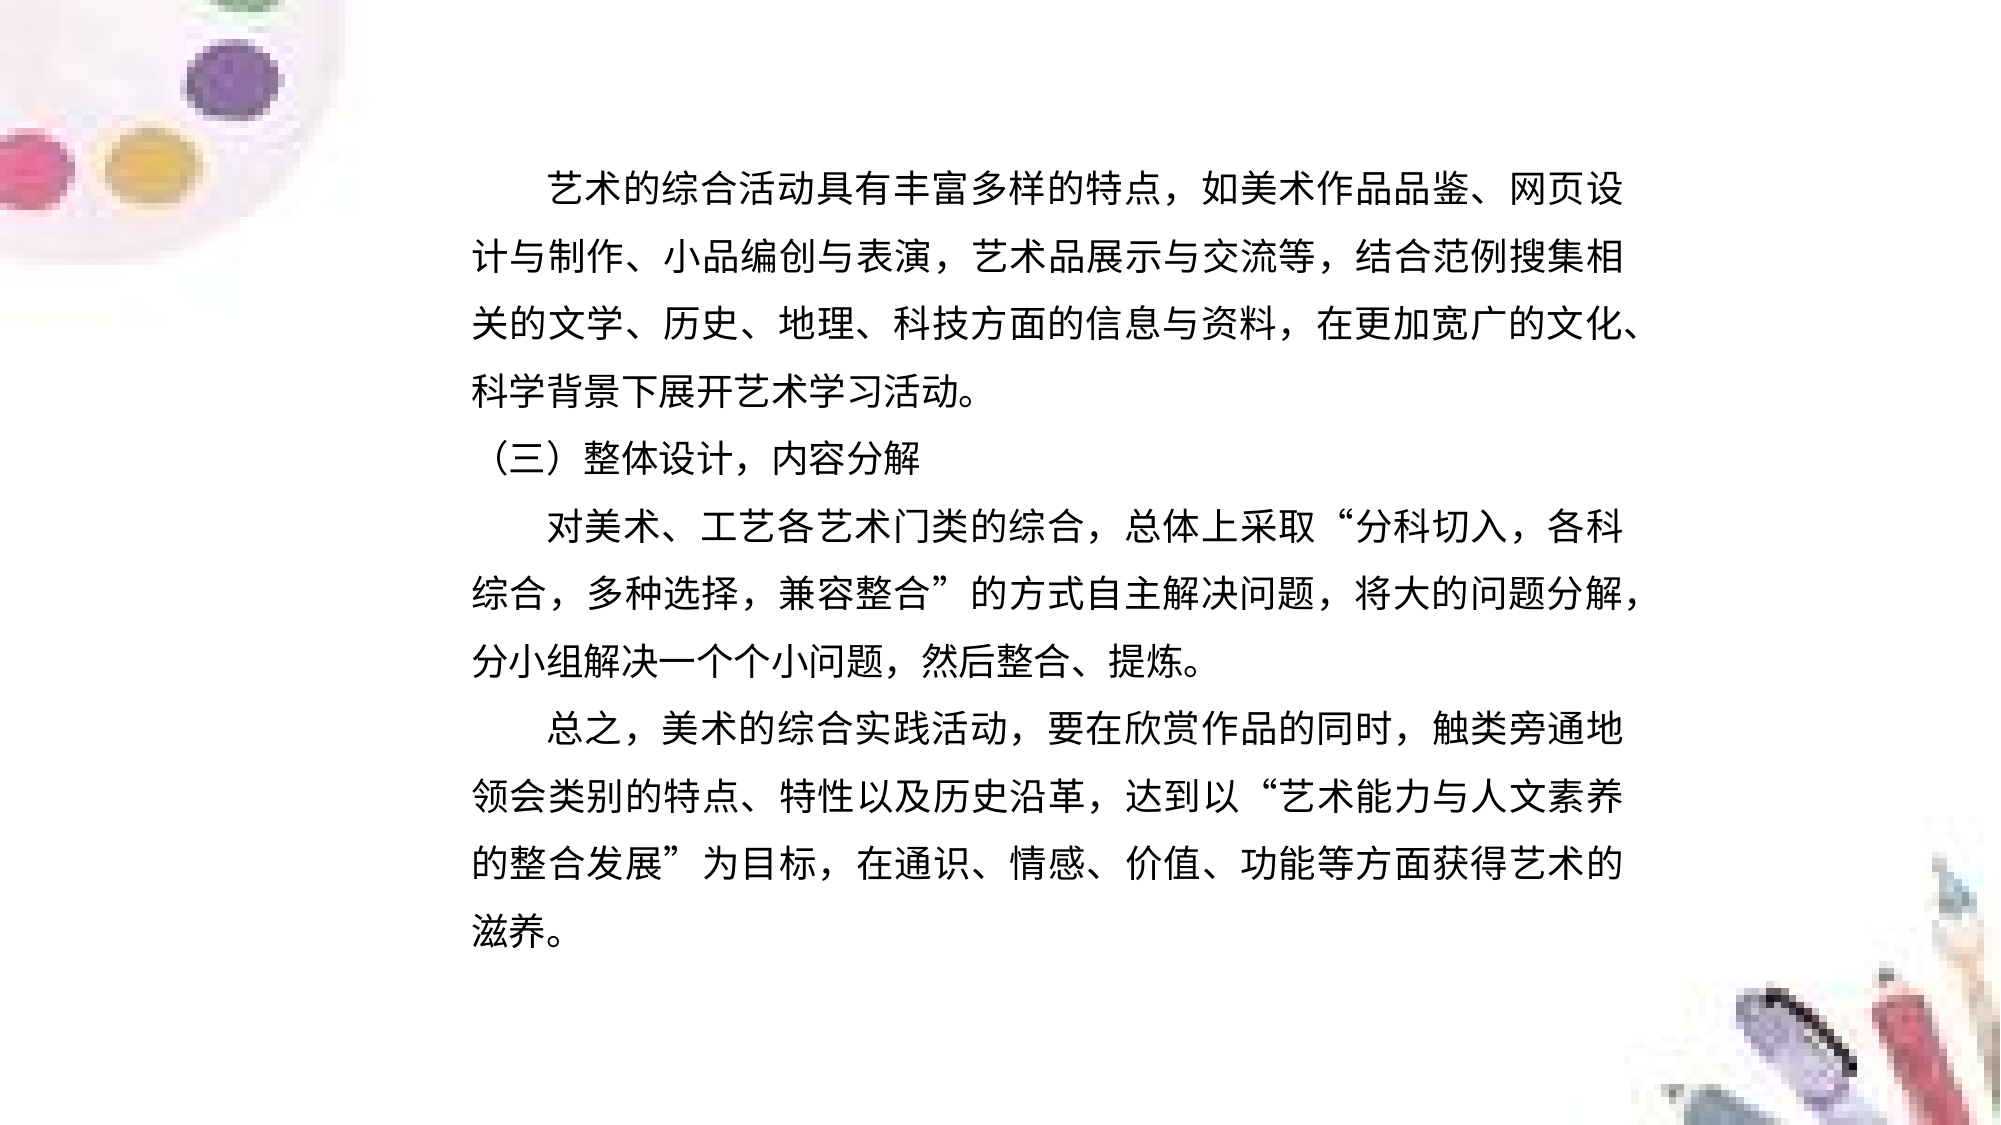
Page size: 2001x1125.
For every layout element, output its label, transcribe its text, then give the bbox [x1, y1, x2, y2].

picture [0, 0, 2000, 1125]
text_box 艺术的综合活动具有丰富多样的特点，如美术作品品鉴、网页设计与制作、小品编创与表演，艺术品展示与交流等，结合范例搜集相关的文学、历史、地理、科技方面的信息与资料，在更加宽广的文化、科学背景下展开艺术学习活动。 （三）整体设计，内容分解 对美术、工艺各艺术门类的综合，总体上采取“分科切入，各科综合，多种选择，兼容整合”的方式自主解决问题，将大的问题分解，分小组解决一个个小问题，然后整合、提炼。 总之，美术的综合实践活动，要在欣赏作品的同时，触类旁通地领会类别的特点、特性以及历史沿革，达到以“艺术能力与人文素养的整合发展”为目标，在通识、情感、价值、功能等方面获得艺术的滋养。 [456, 135, 1640, 961]
slide_number [1433, 1042, 1900, 1103]
